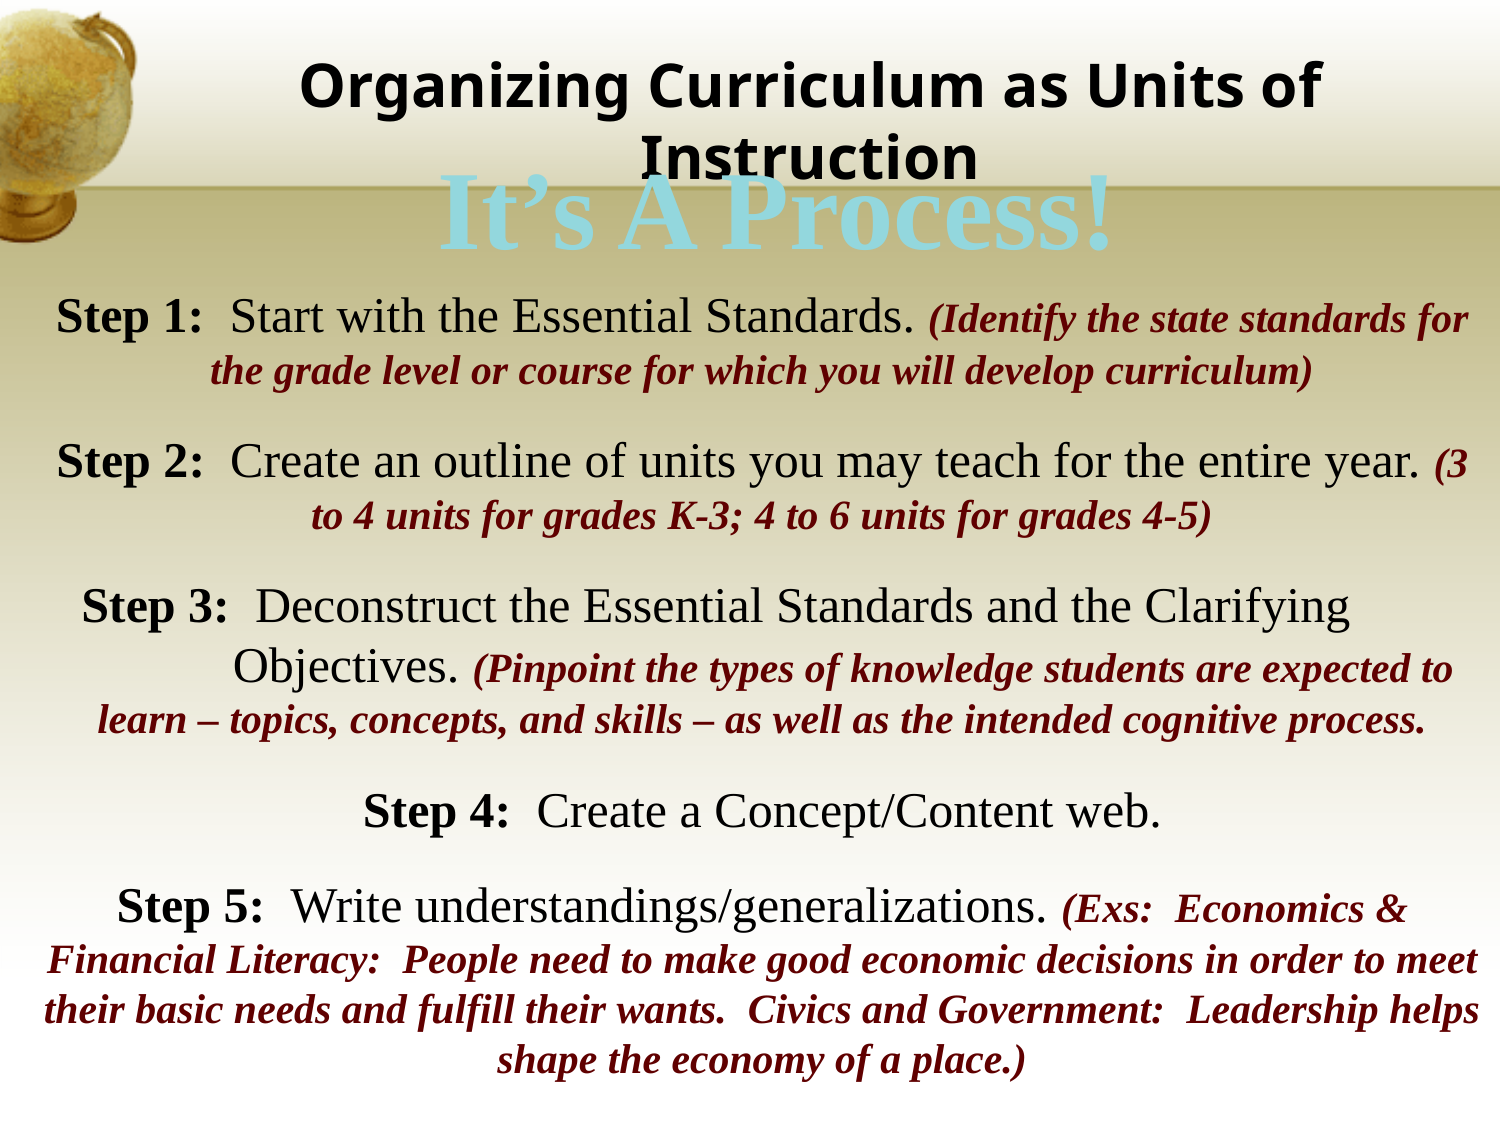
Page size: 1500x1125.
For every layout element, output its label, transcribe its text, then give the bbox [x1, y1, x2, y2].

text_box It’s A Process! [375, 129, 1182, 275]
picture [0, 0, 1500, 1125]
text_box Step 1: Start with the Essential Standards. (Identify the state standards for the grade level or course for which you will develop curriculum) Step 2: Create an outline of units you may teach for the entire year. (3 to 4 units for grades K-3; 4 to 6 units for grades 4-5) Step 3: Deconstruct the Essential Standards and the Clarifying Objectives. (Pinpoint the types of knowledge students are expected to learn – topics, concepts, and skills – as well as the intended cognitive process. Step 4: Create a Concept/Content web. Step 5: Write understandings/generalizations. (Exs: Economics & Financial Literacy: People need to make good economic decisions in order to meet their basic needs and fulfill their wants. Civics and Government: Leadership helps shape the economy of a place.) [24, 275, 1500, 1125]
text_box Organizing Curriculum as Units of Instruction [123, 39, 1499, 199]
